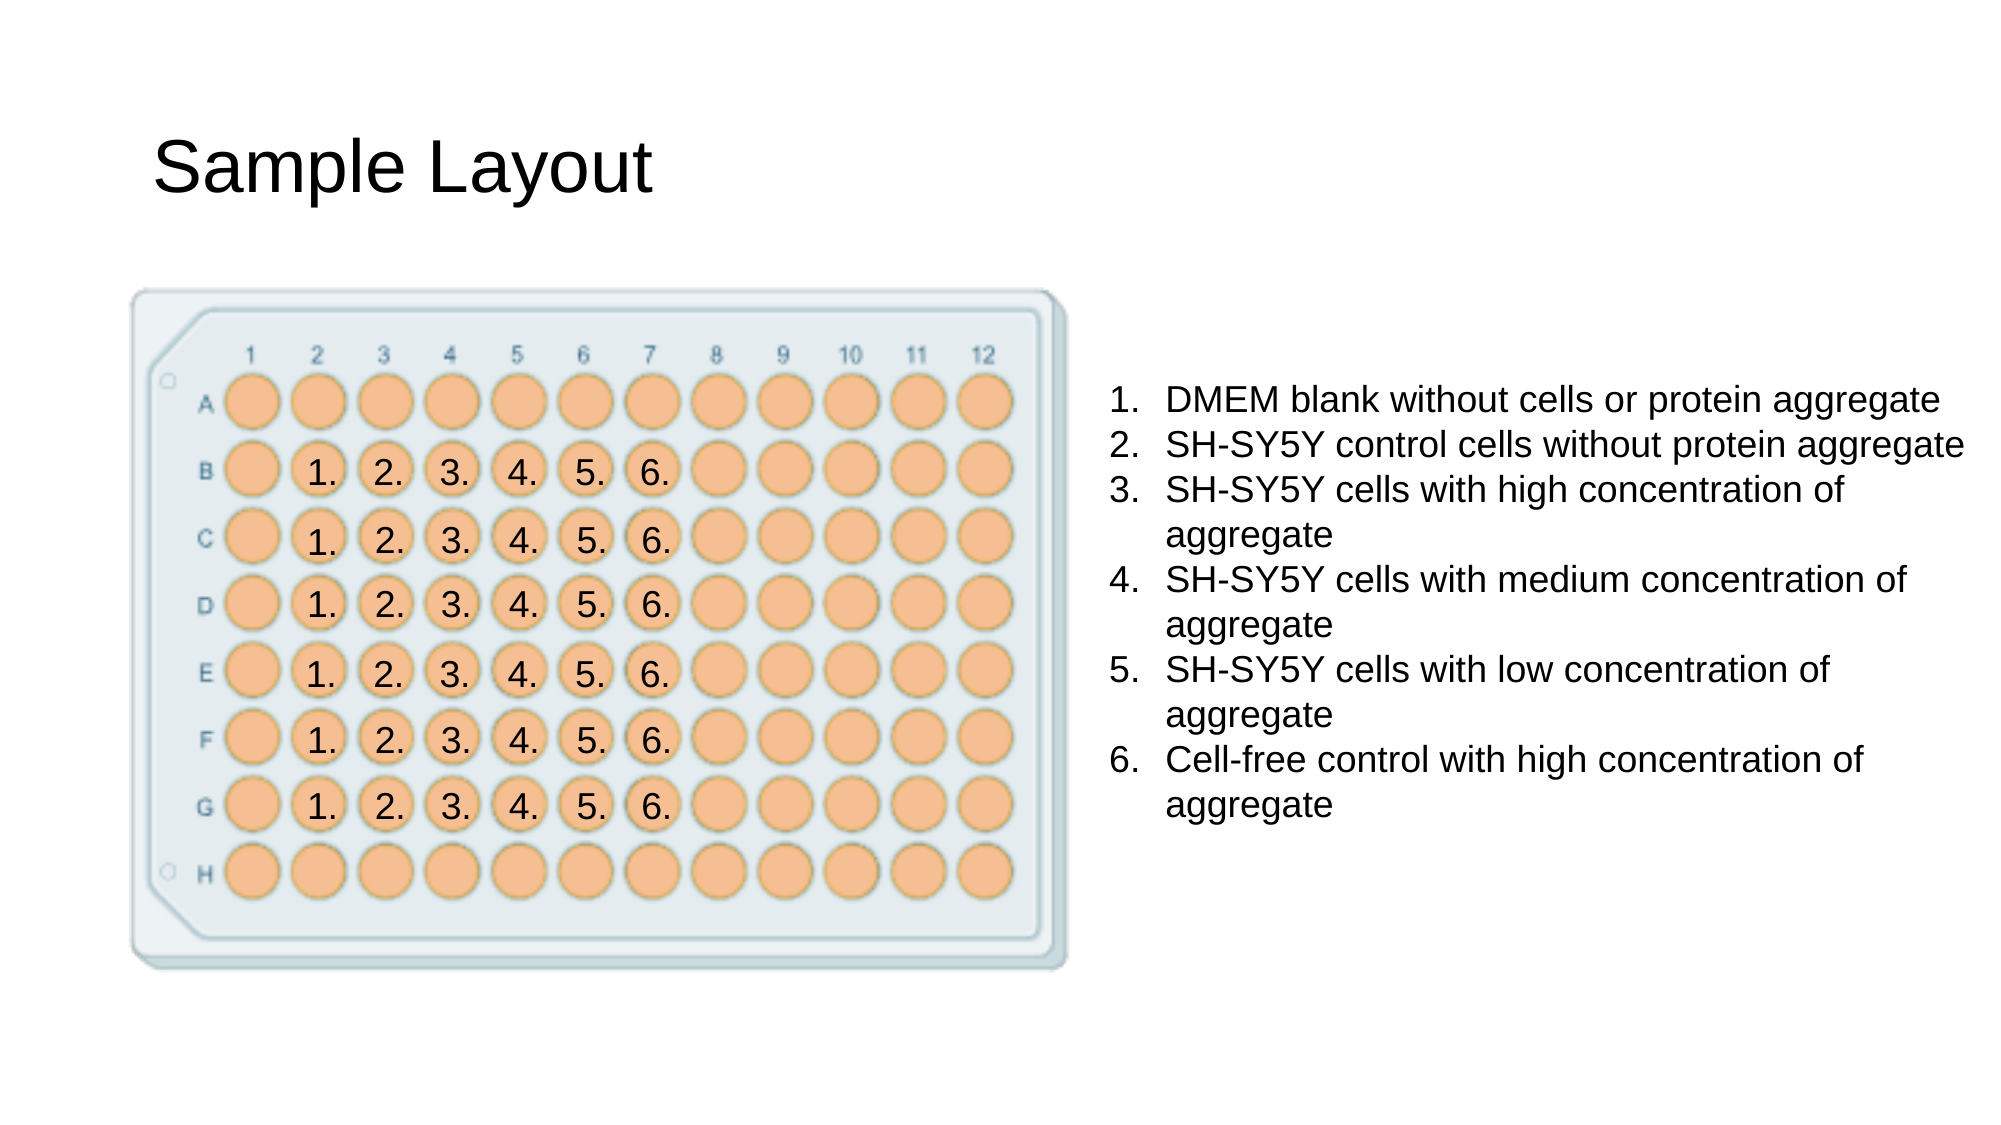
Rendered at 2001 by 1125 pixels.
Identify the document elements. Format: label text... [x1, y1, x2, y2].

title Sample Layout [137, 59, 1863, 278]
text_box DMEM blank without cells or protein aggregate SH-SY5Y control cells without protein aggregate SH-SY5Y cells with high concentration of aggregate SH-SY5Y cells with medium concentration of aggregate SH-SY5Y cells with low concentration of aggregate Cell-free control with high concentration of aggregate [1103, 367, 2000, 833]
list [91, 222, 1103, 993]
